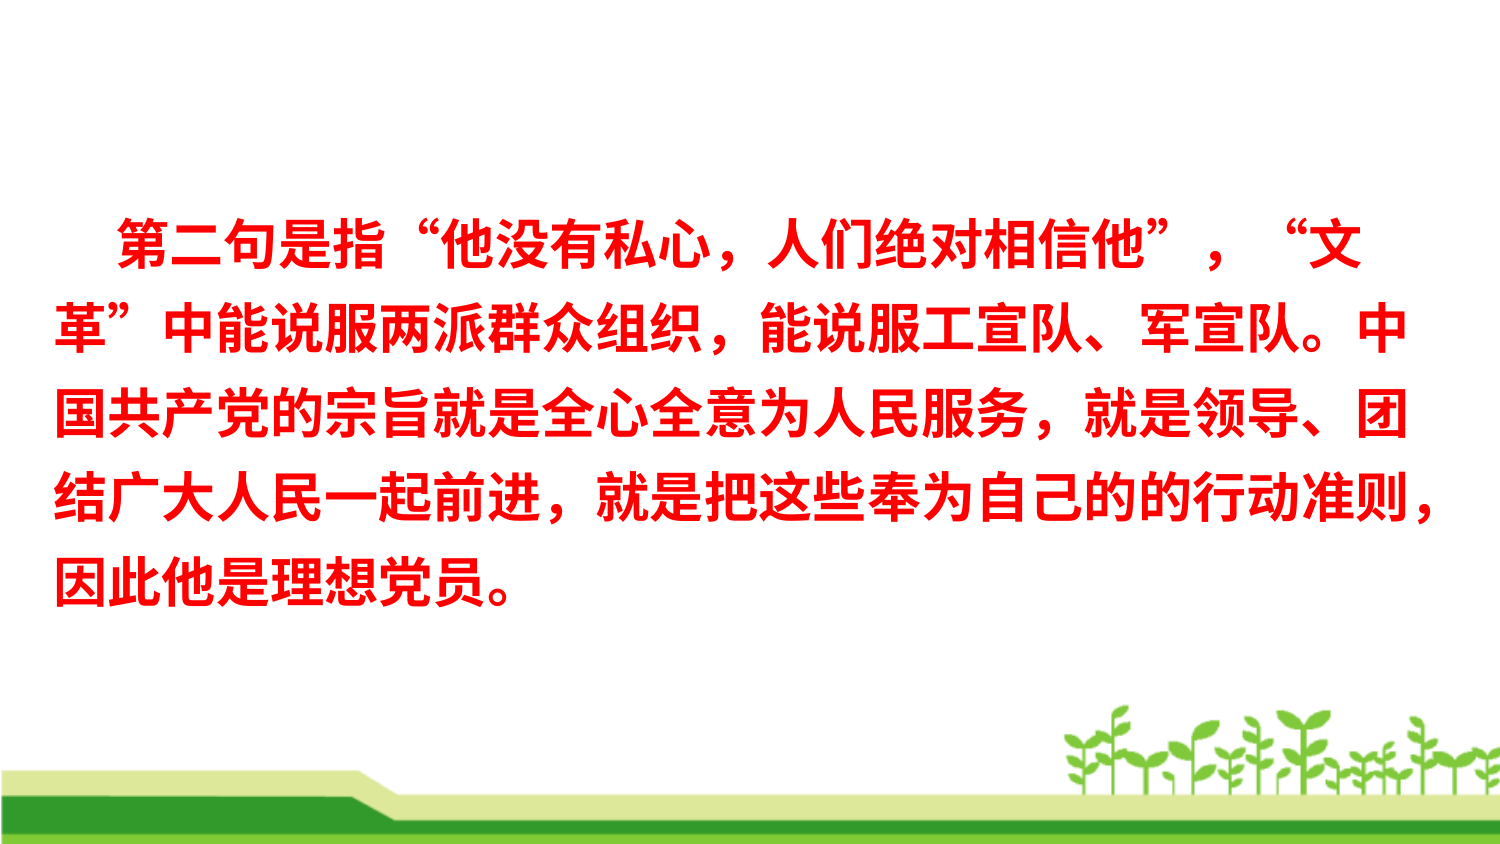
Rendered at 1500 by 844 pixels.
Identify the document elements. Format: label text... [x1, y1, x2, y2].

text_box 第二句是指“他没有私心，人们绝对相信他”，“文革”中能说服两派群众组织，能说服工宣队、军宣队。中国共产党的宗旨就是全心全意为人民服务，就是领导、团结广大人民一起前进，就是把这些奉为自己的的行动准则，因此他是理想党员。 [38, 183, 1449, 621]
picture [0, 0, 1500, 844]
